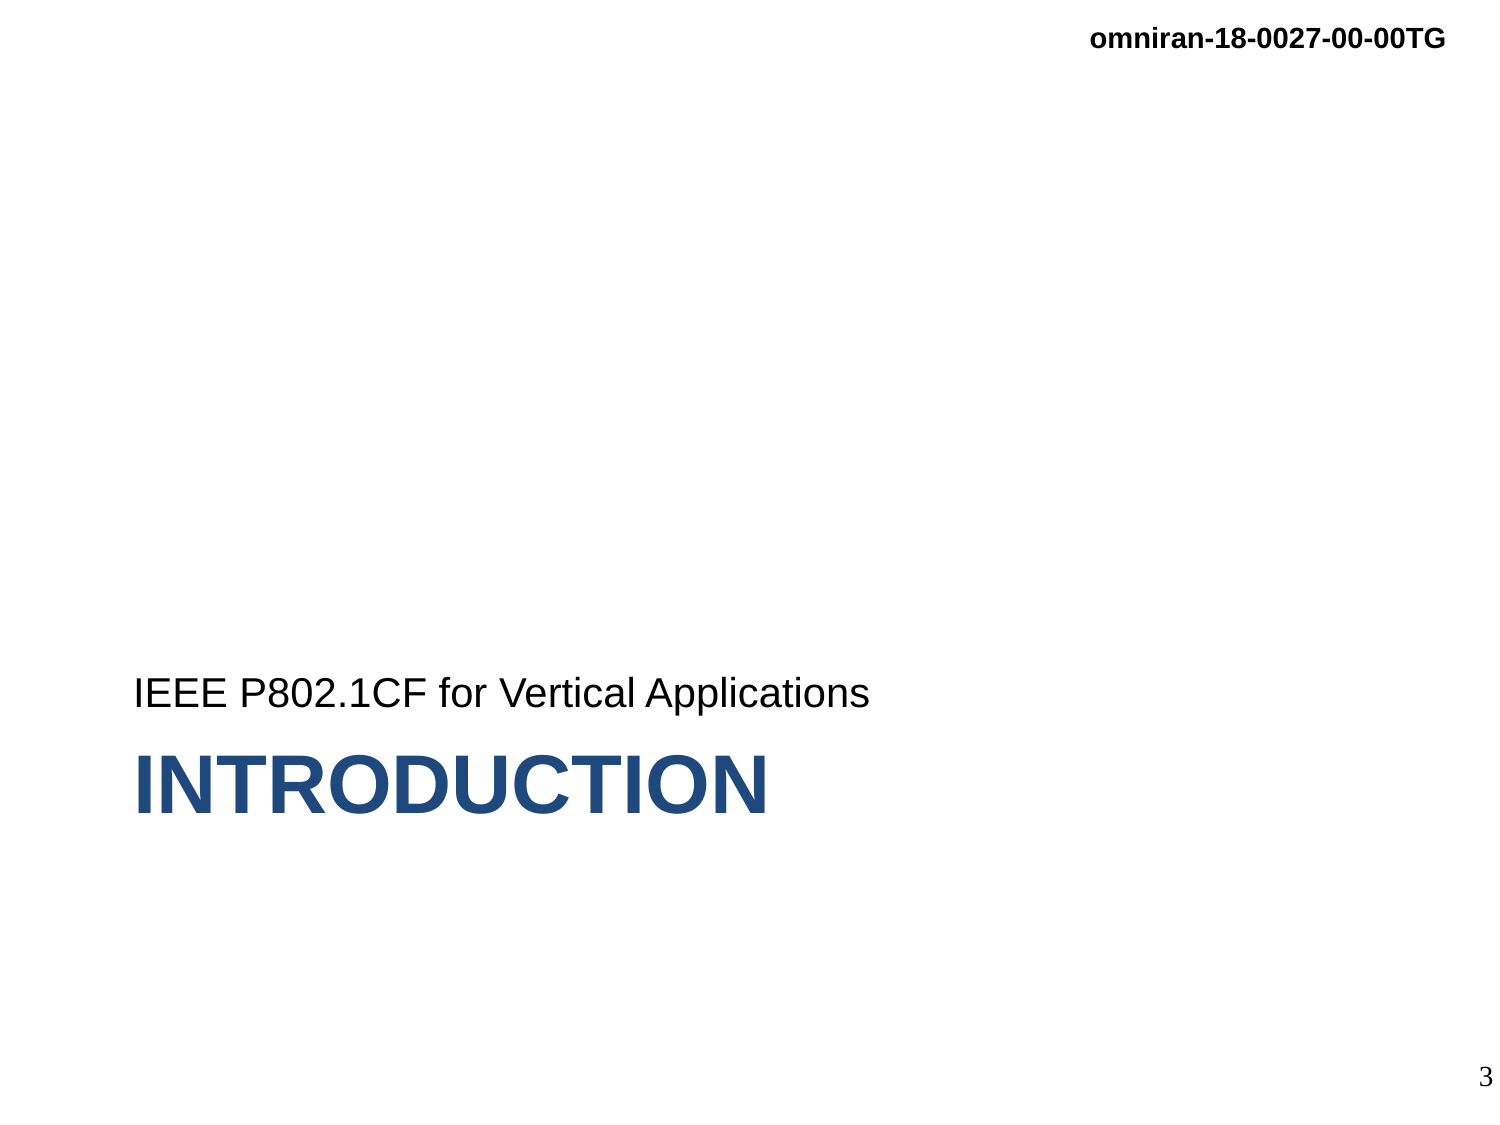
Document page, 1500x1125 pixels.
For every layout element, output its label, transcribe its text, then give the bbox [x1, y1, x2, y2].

list IEEE P802.1CF for Vertical Applications [118, 476, 1394, 723]
title Introduction [118, 723, 1394, 947]
